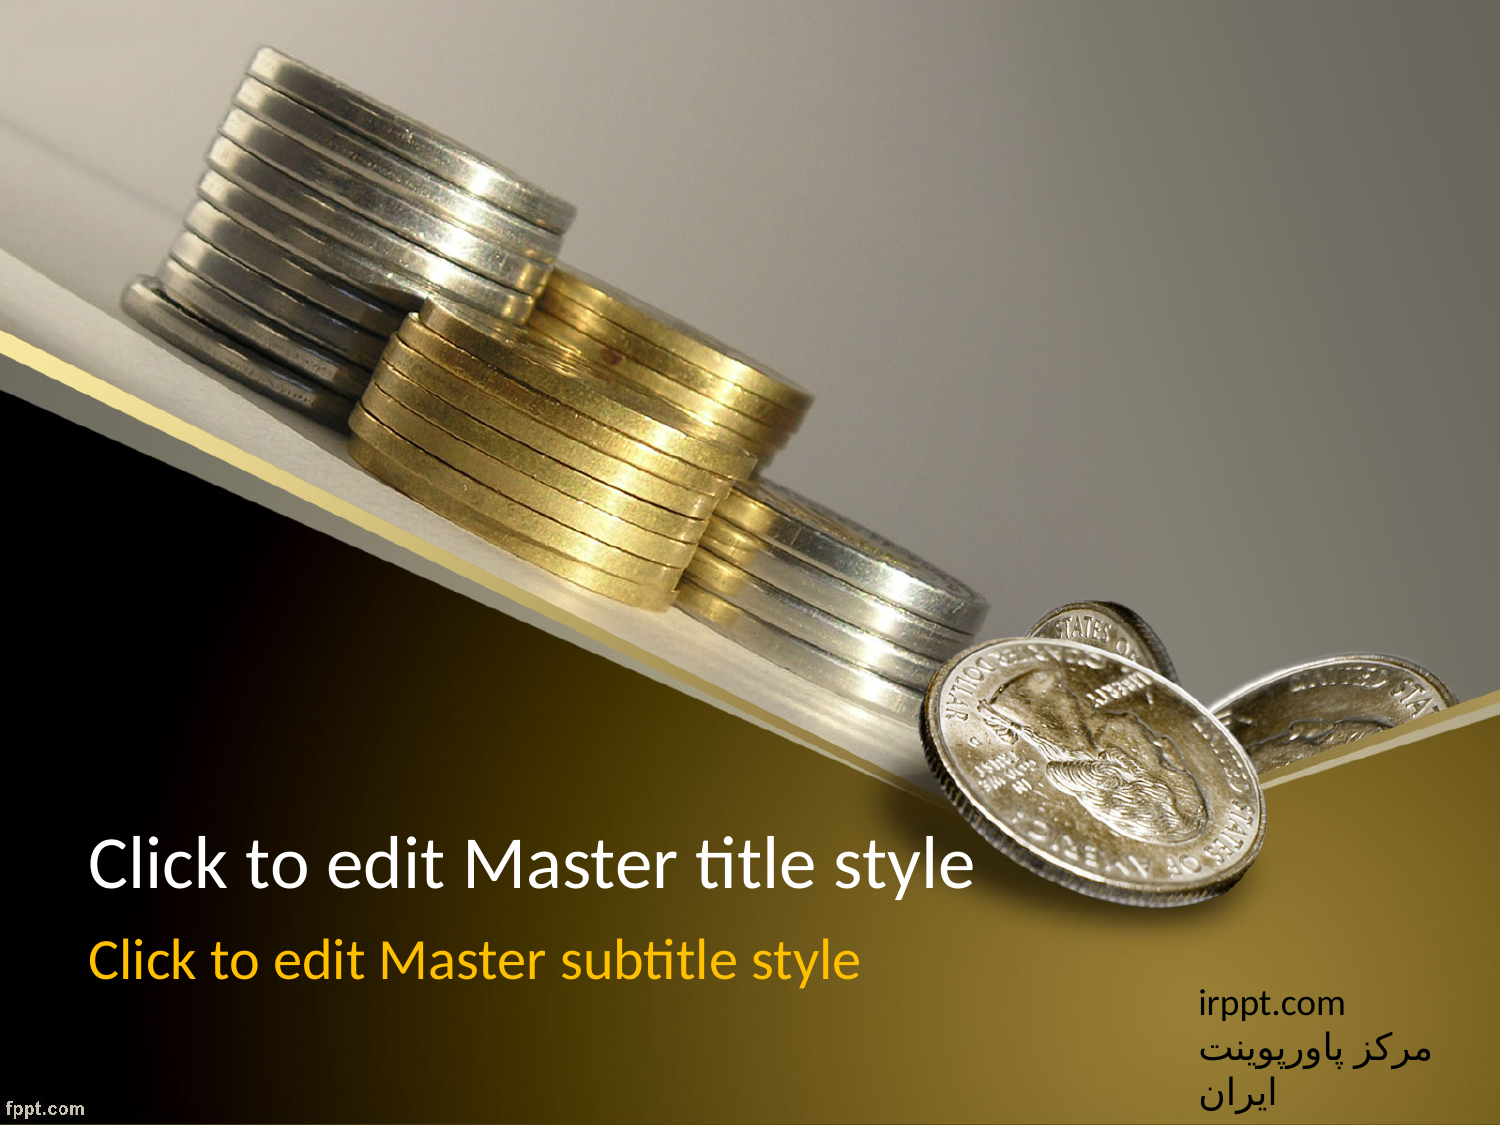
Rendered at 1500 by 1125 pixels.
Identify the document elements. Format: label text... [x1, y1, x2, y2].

title Click to edit Master title style [73, 787, 1363, 929]
text_box irppt.com مرکز پاورپوینت ایران [1183, 925, 1500, 1121]
subtitle Click to edit Master subtitle style [73, 913, 1099, 1051]
picture [0, 0, 1500, 1125]
